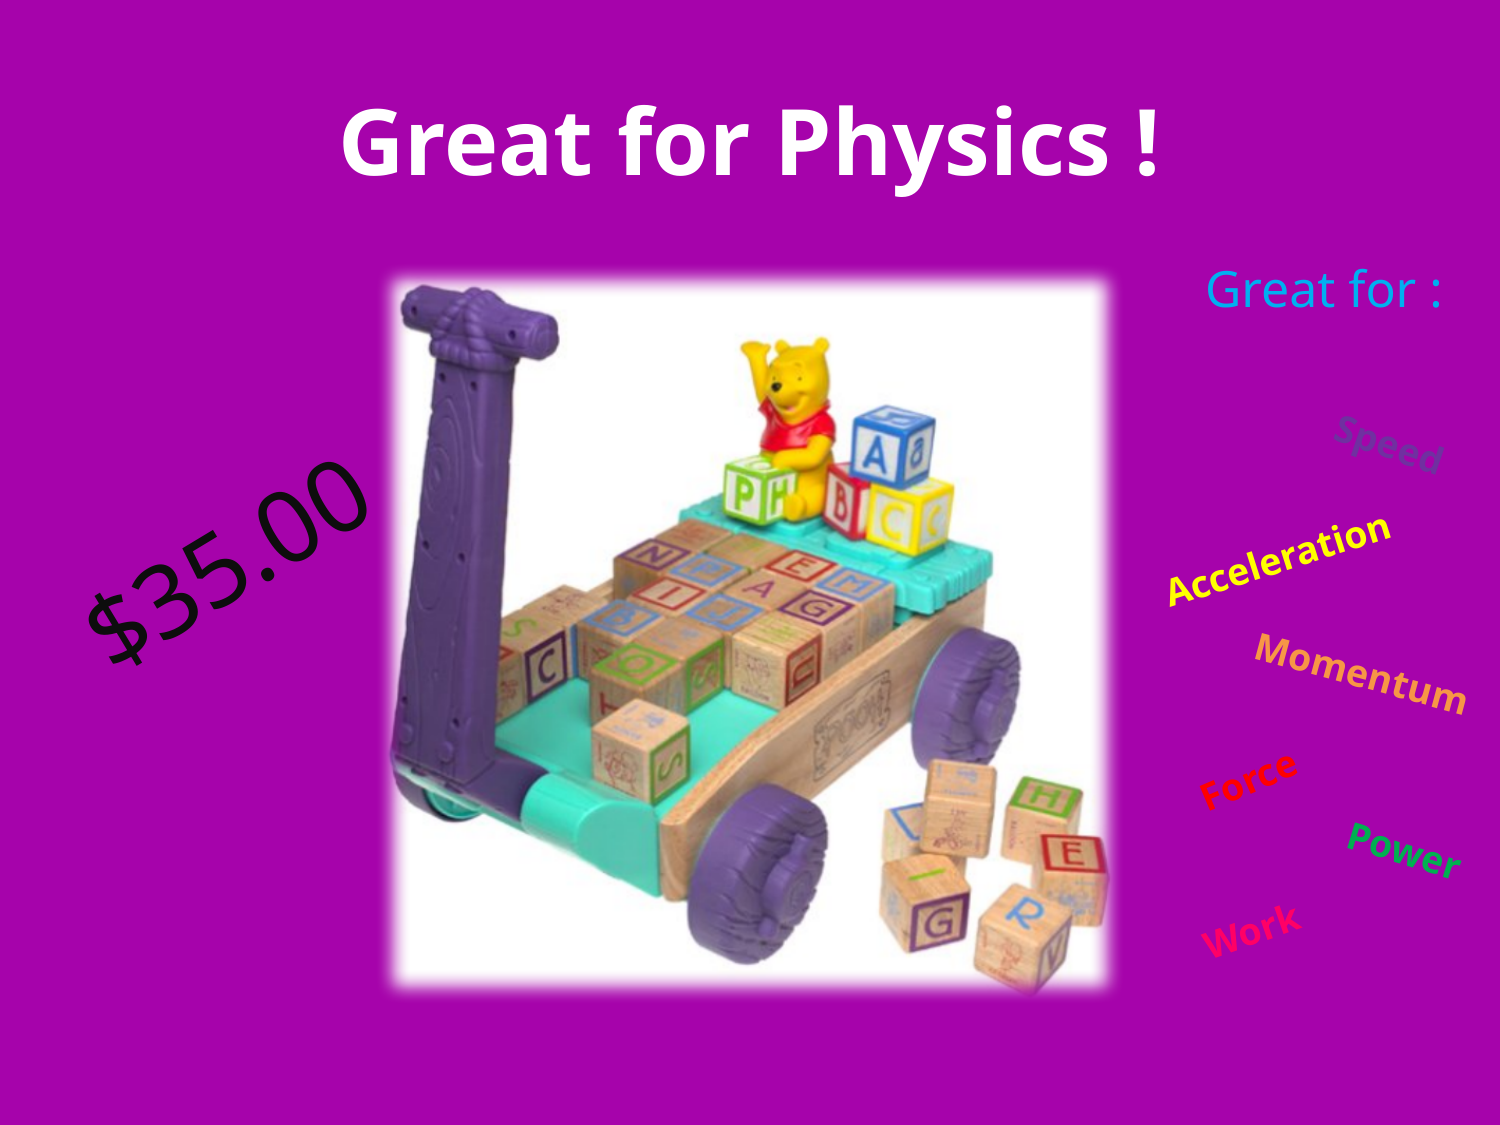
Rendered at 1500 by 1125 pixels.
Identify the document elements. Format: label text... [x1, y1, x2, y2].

text_box $35.00 [0, 400, 370, 733]
text_box Force [1176, 725, 1321, 833]
text_box Great for : [1190, 249, 1459, 325]
text_box Speed [1312, 392, 1477, 499]
text_box Momentum [1233, 611, 1491, 735]
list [375, 262, 1125, 1006]
text_box Power [1325, 800, 1484, 901]
title Great for Physics ! [75, 45, 1425, 233]
text_box Work [1180, 880, 1322, 980]
text_box Acceleration [1142, 489, 1413, 627]
